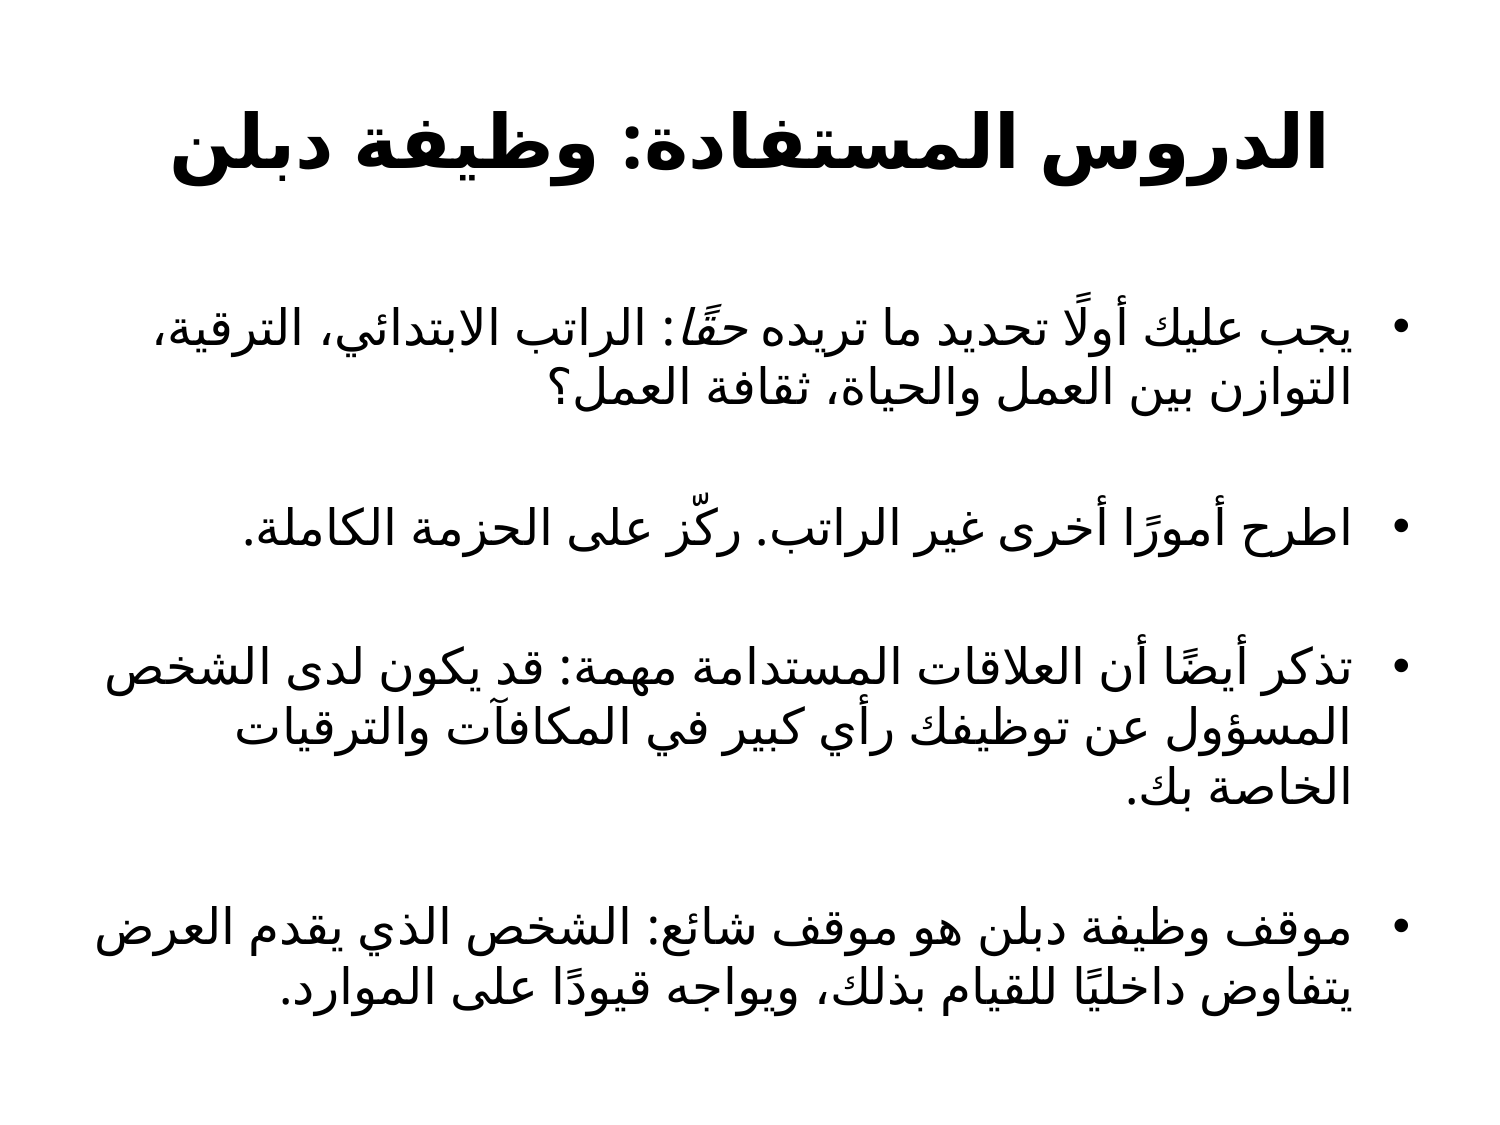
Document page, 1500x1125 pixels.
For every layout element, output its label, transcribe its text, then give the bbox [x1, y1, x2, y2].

title الدروس المستفادة: وظيفة دبلن [75, 45, 1425, 233]
list يجب عليك أولًا تحديد ما تريده حقًا: الراتب الابتدائي، الترقية، التوازن بين العمل والحياة، ثقافة العمل؟ اطرح أمورًا أخرى غير الراتب. ركّز على الحزمة الكاملة. تذكر أيضًا أن العلاقات المستدامة مهمة: قد يكون لدى الشخص المسؤول عن توظيفك رأي كبير في المكافآت والترقيات الخاصة بك. موقف وظيفة دبلن هو موقف شائع: الشخص الذي يقدم العرض يتفاوض داخليًا للقيام بذلك، ويواجه قيودًا على الموارد. [75, 287, 1425, 1030]
